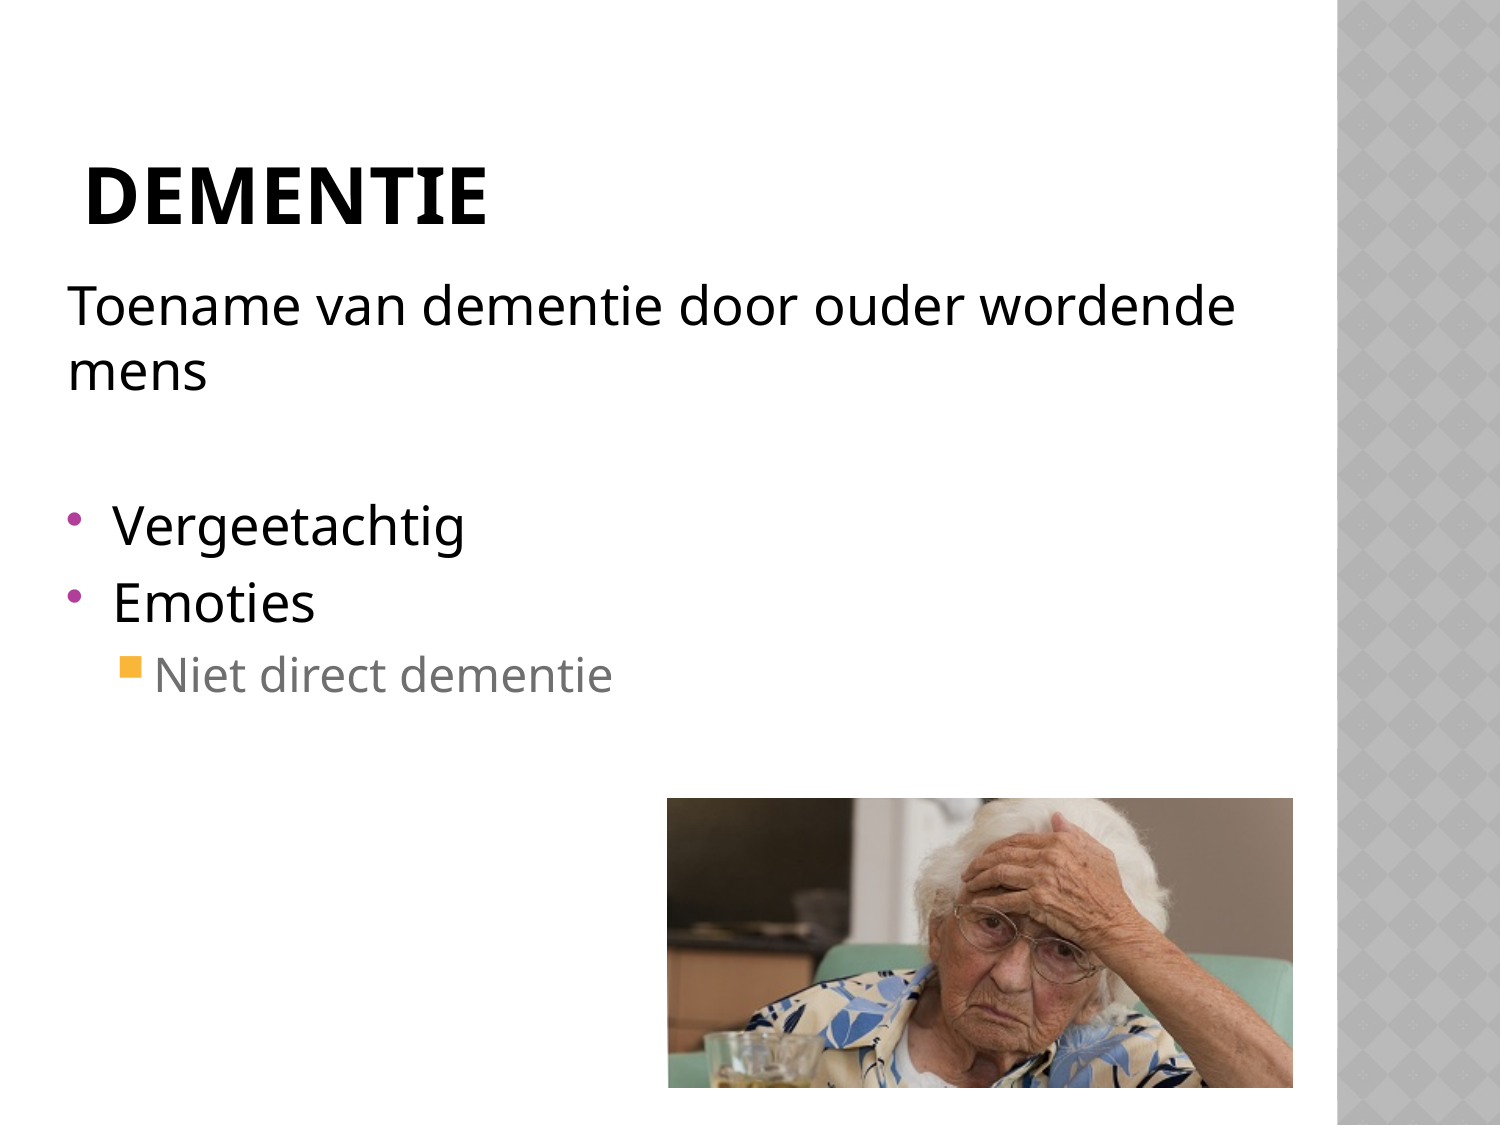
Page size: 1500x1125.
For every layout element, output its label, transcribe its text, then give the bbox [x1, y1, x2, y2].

list Toename van dementie door ouder wordende mens Vergeetachtig Emoties Niet direct dementie [53, 264, 1366, 1059]
title Dementie [75, 52, 1263, 240]
picture [666, 798, 1293, 1089]
